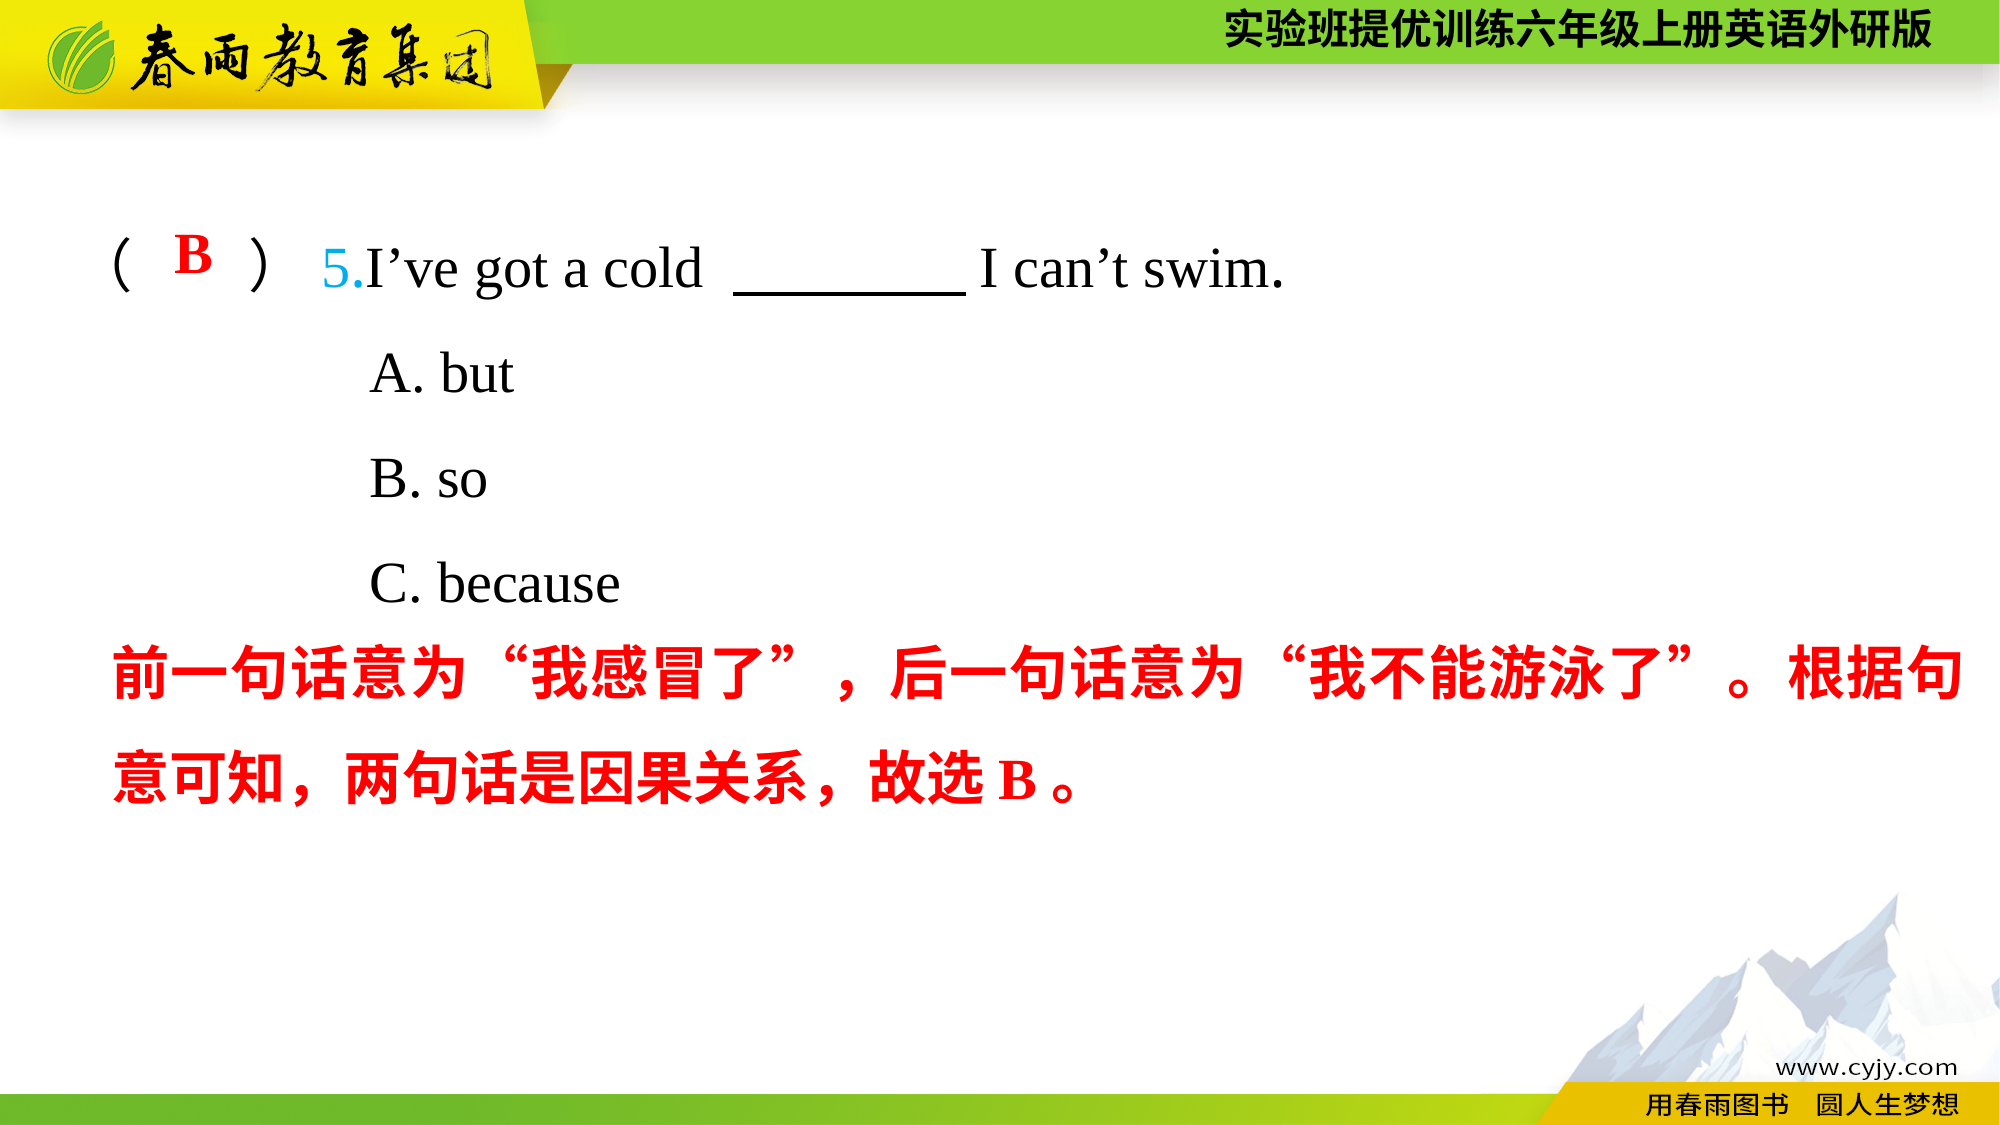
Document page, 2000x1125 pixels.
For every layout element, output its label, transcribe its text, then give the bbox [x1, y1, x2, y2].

text_box 前一句话意为“我感冒了”，后一句话意为“我不能游泳了”。根据句意可知，两句话是因果关系，故选B。 [96, 593, 1981, 819]
picture [0, 0, 2000, 1125]
list （ ）5.I’ve got a cold I can’t swim. A. but B. so C. because [59, 187, 1944, 614]
text_box B [160, 208, 229, 293]
